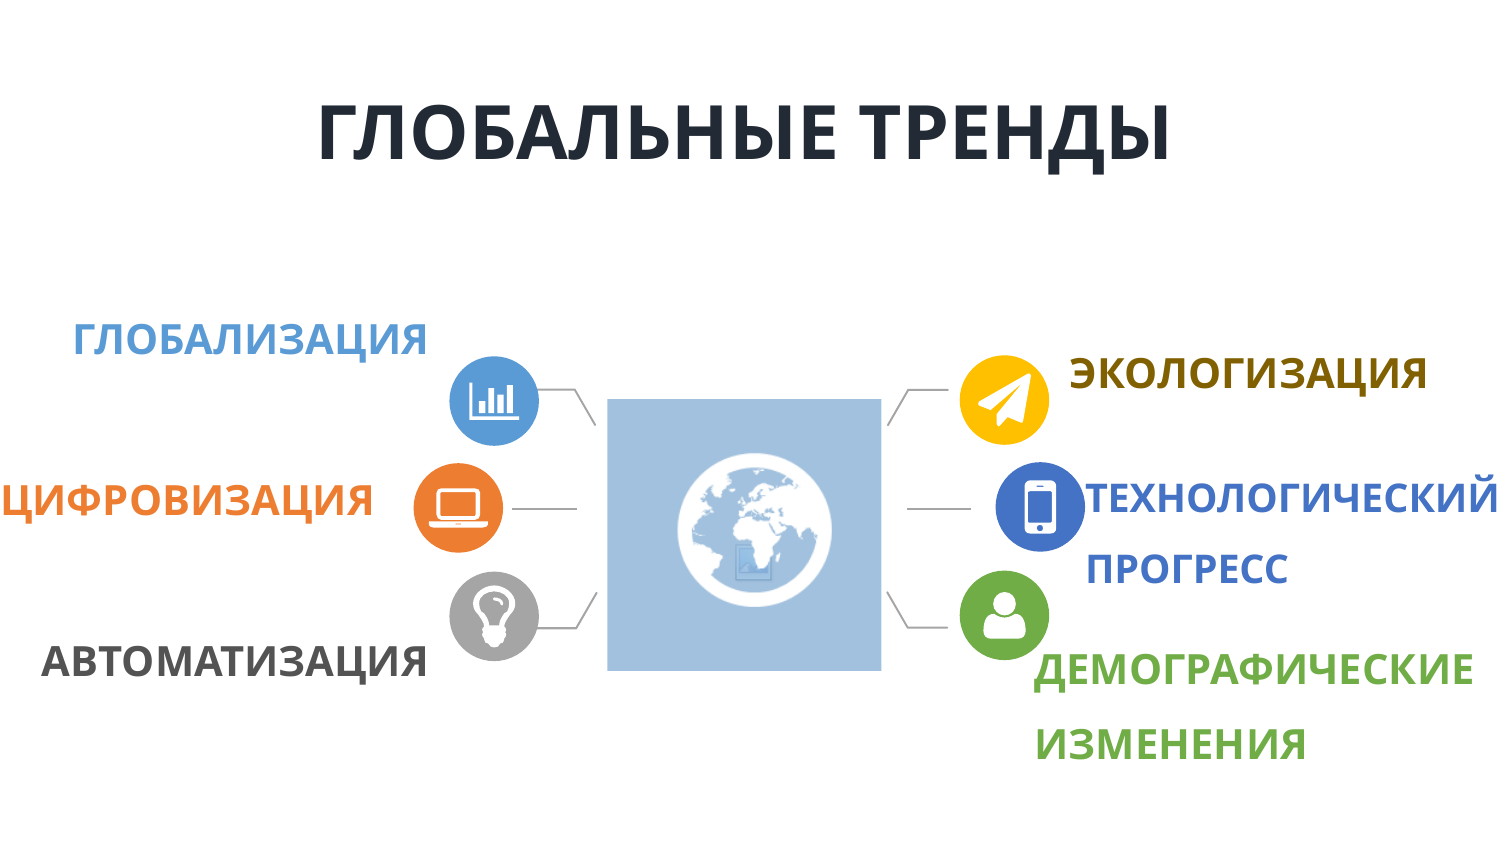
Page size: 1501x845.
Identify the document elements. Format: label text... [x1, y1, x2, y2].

text_box ТЕХНОЛОГИЧЕСКИЙ ПРОГРЕСС [1085, 448, 1501, 592]
text_box [983, 592, 1026, 639]
text_box [469, 382, 520, 420]
text_box [428, 521, 488, 528]
text_box [436, 488, 481, 520]
title ГЛОБАЛЬНЫЕ ТРЕНДЫ [58, 94, 1432, 177]
text_box [978, 373, 1031, 427]
text_box [995, 462, 1085, 552]
text_box [473, 585, 516, 648]
picture [607, 399, 882, 671]
text_box ДЕМОГРАФИЧЕСКИЕ ИЗМЕНЕНИЯ [1034, 618, 1501, 769]
text_box [449, 356, 539, 446]
text_box [413, 463, 504, 553]
text_box ГЛОБАЛИЗАЦИЯ [56, 288, 429, 397]
text_box [1024, 480, 1057, 534]
text_box [449, 571, 539, 662]
text_box ЦИФРОВИЗАЦИЯ [0, 448, 375, 558]
text_box ЭКОЛОГИЗАЦИЯ [1069, 322, 1442, 425]
text_box [959, 570, 1050, 661]
text_box АВТОМАТИЗАЦИЯ [29, 609, 429, 685]
text_box [959, 355, 1050, 445]
